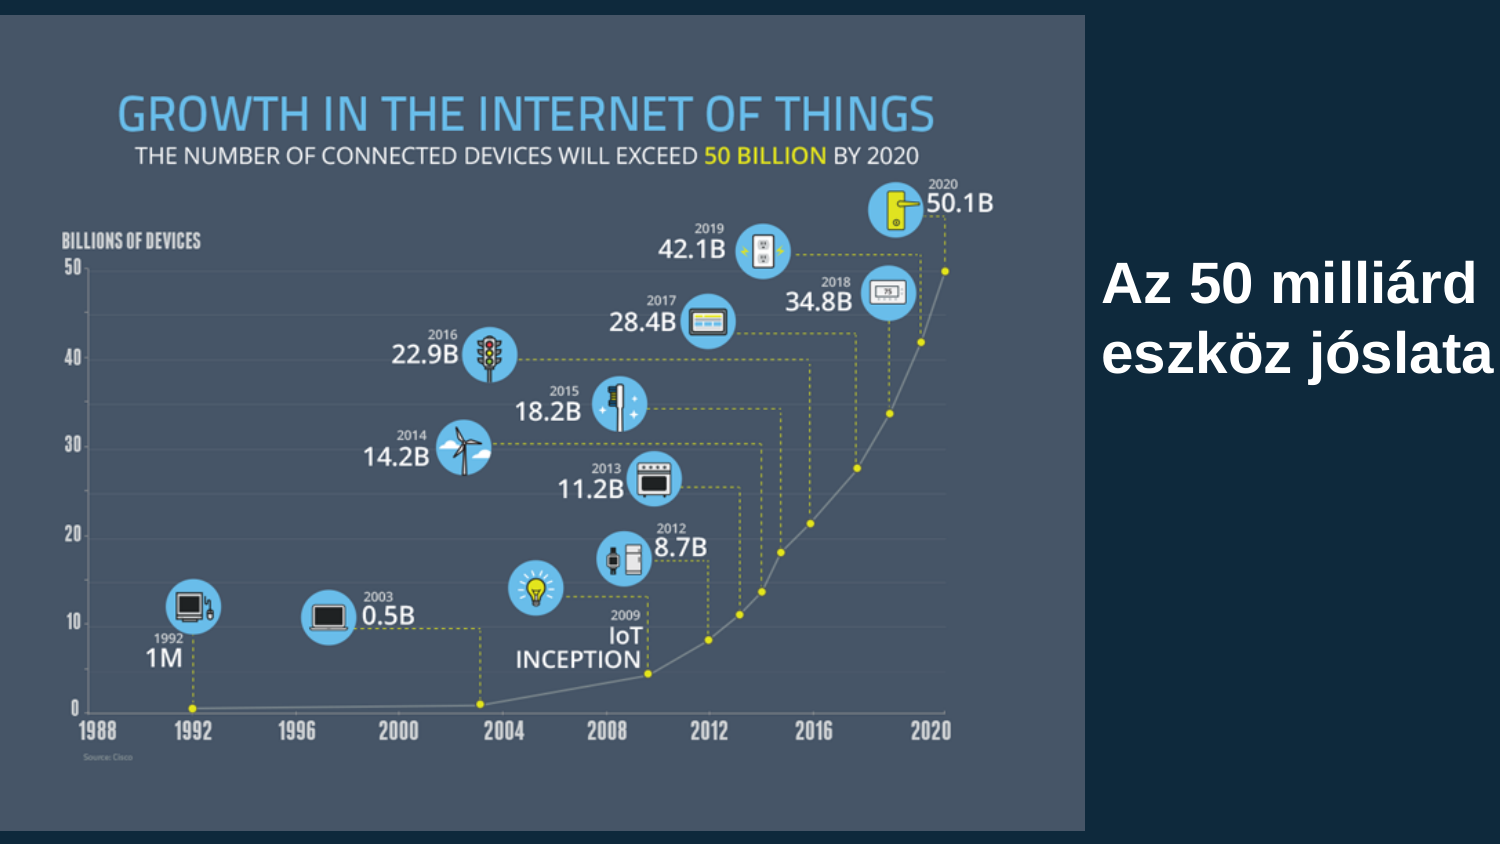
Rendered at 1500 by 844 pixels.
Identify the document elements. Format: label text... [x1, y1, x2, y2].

text_box Az 50 milliárd eszköz jóslata [1089, 238, 1500, 393]
picture [0, 15, 1085, 831]
